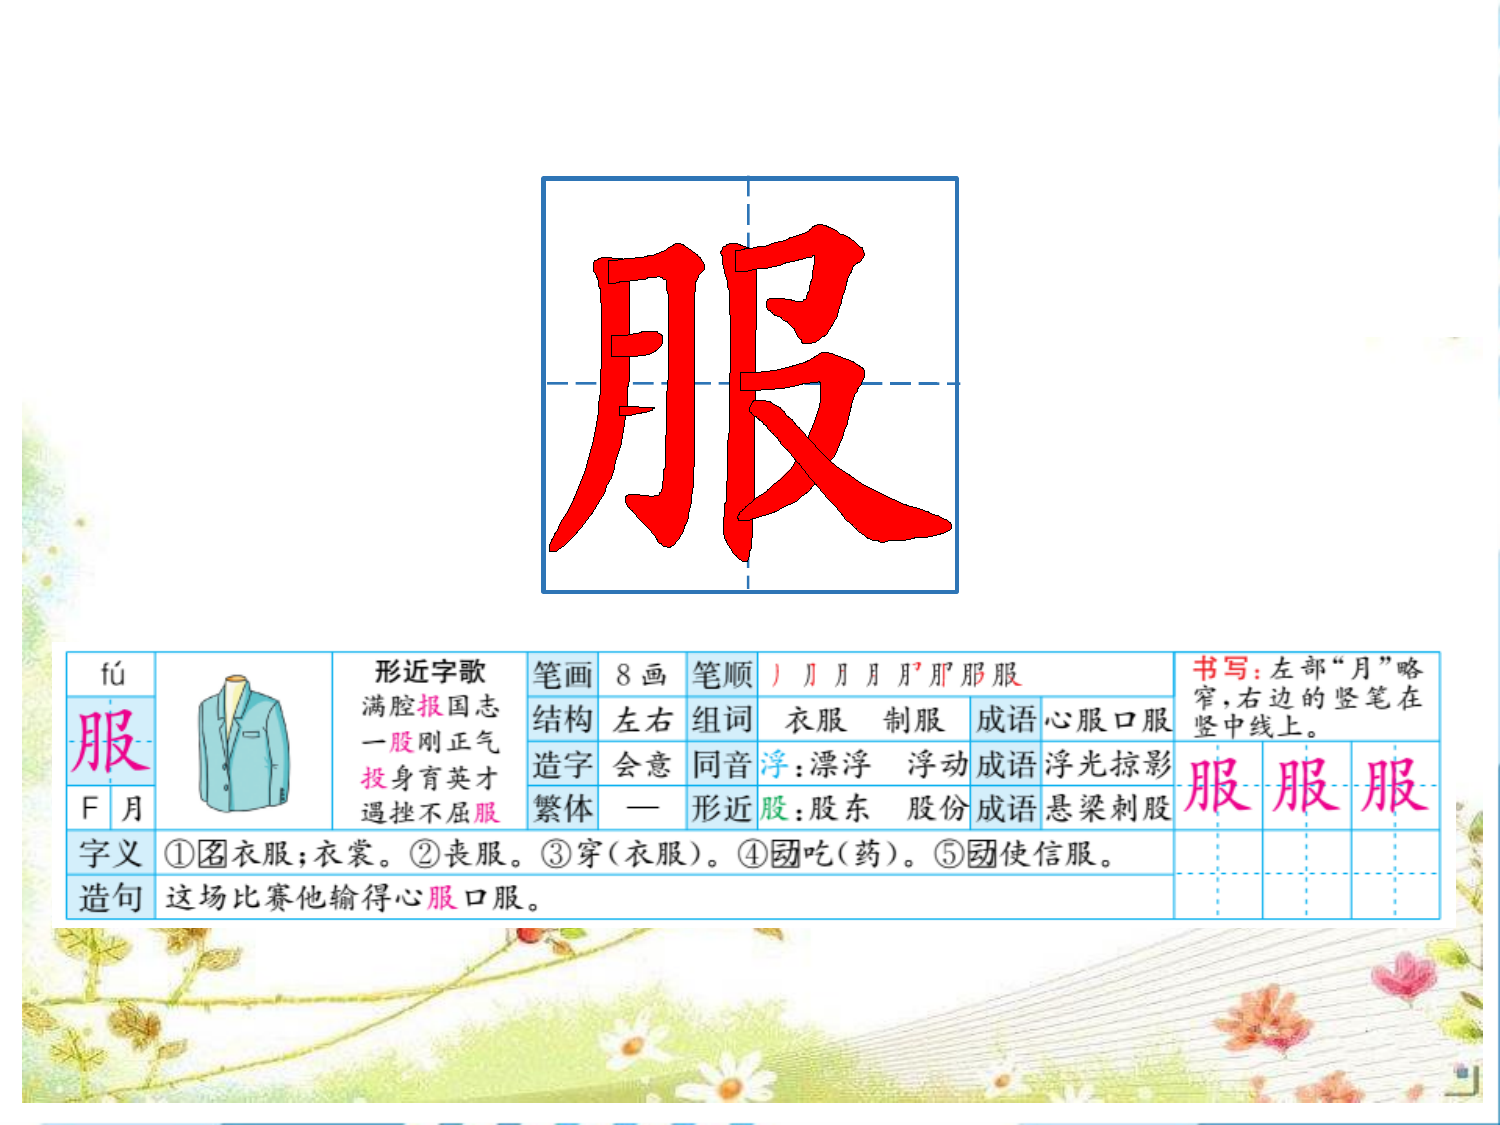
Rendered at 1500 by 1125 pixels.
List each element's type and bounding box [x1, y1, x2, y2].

text_box [543, 175, 961, 592]
picture [0, 0, 1500, 1125]
